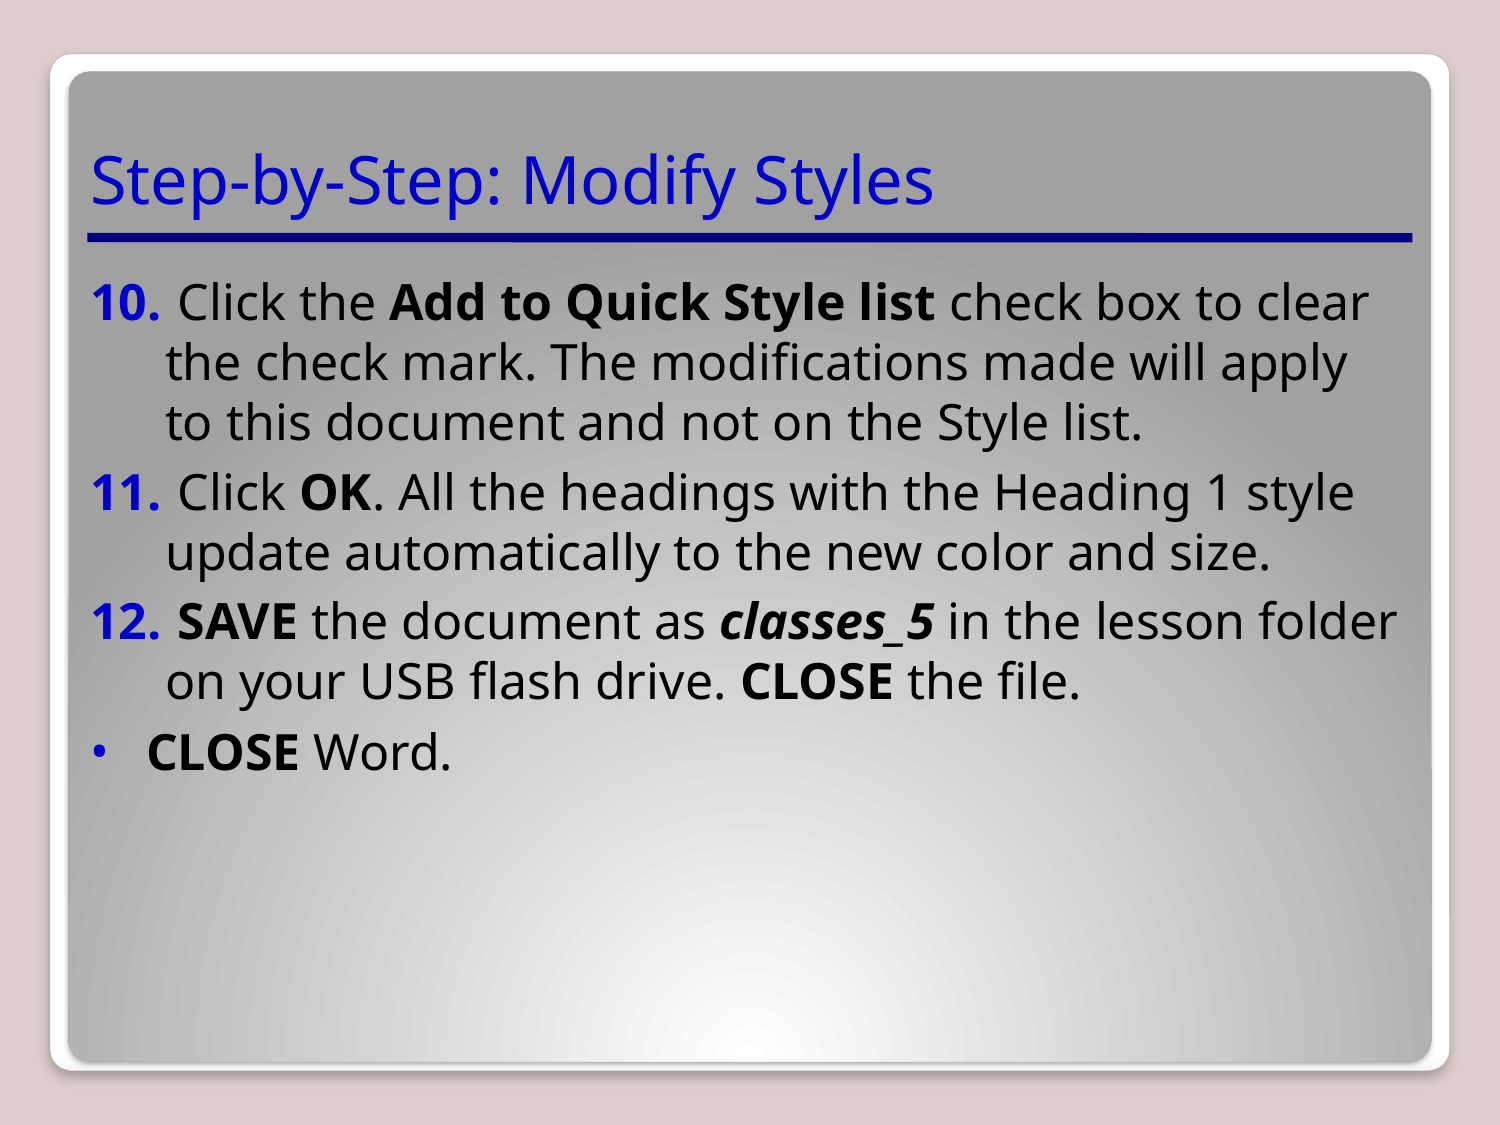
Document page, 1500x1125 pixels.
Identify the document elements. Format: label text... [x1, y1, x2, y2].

title Step-by-Step: Modify Styles [74, 74, 1426, 226]
list Click the Add to Quick Style list check box to clear the check mark. The modifications made will apply to this document and not on the Style list. Click OK. All the headings with the Heading 1 style update automatically to the new color and size. SAVE the document as classes_5 in the lesson folder on your USB flash drive. CLOSE the file. CLOSE Word. [74, 262, 1426, 1063]
